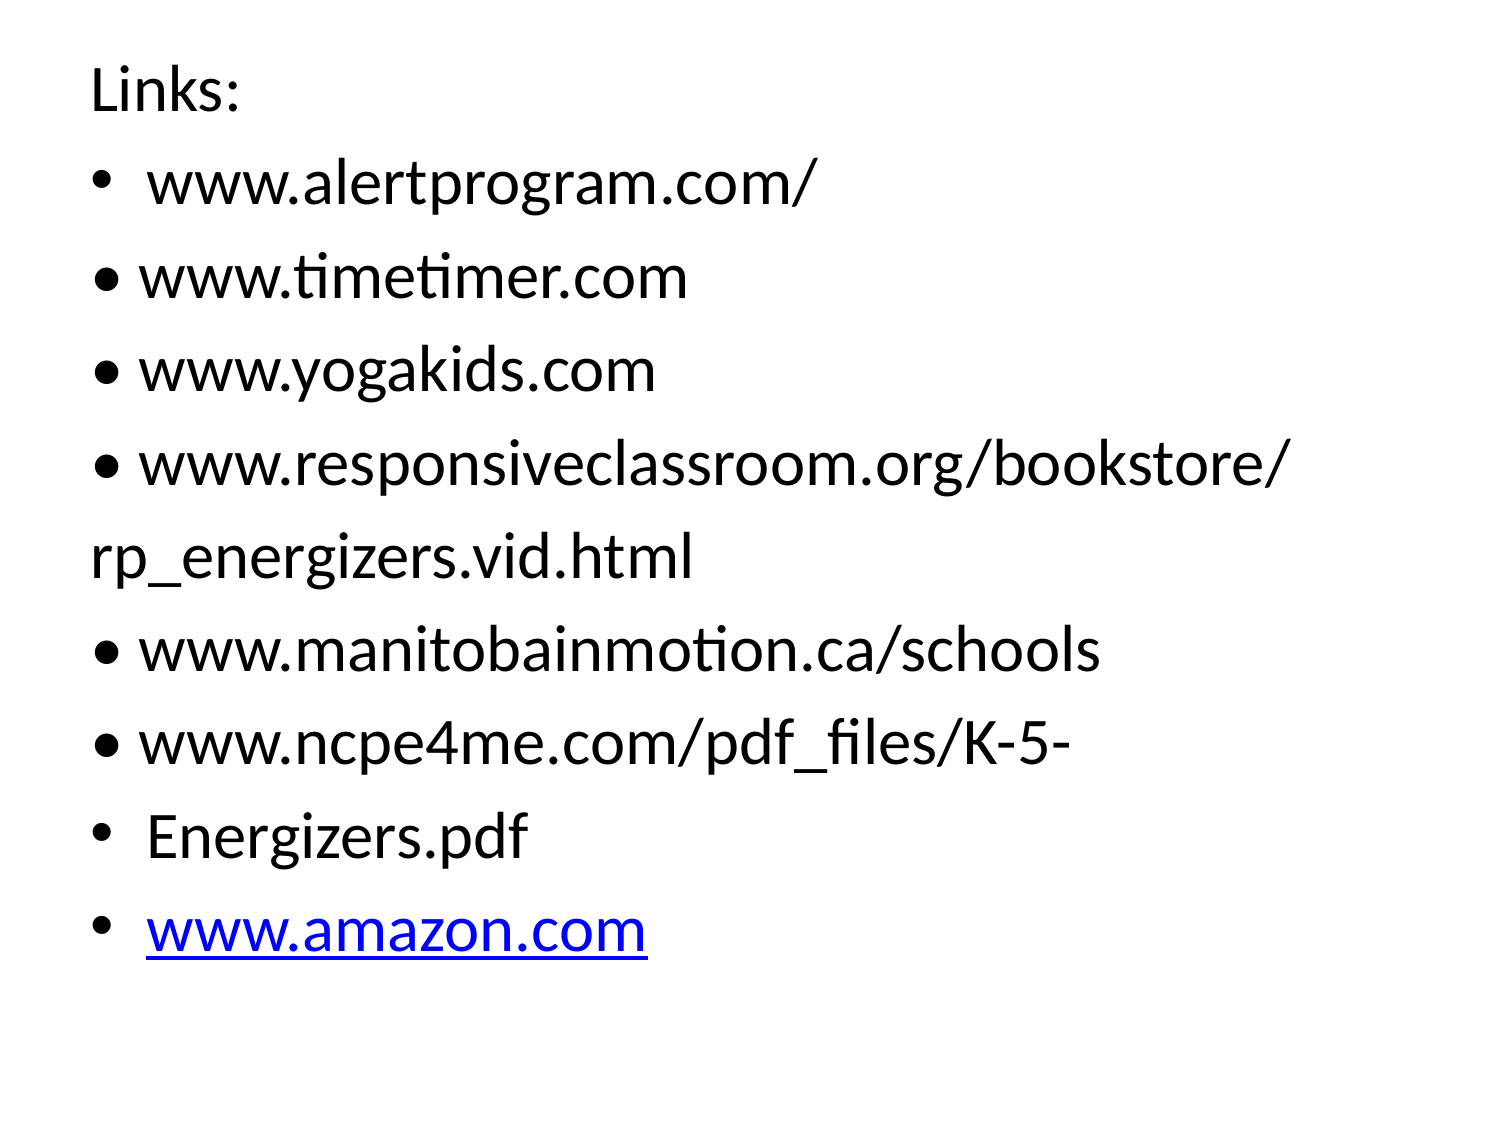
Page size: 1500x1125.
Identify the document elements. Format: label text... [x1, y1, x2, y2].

list Links: www.alertprogram.com/ • www.timetimer.com • www.yogakids.com • www.responsiveclassroom.org/bookstore/ rp_energizers.vid.html • www.manitobainmotion.ca/schools • www.ncpe4me.com/pdf_files/K-5- Energizers.pdf www.amazon.com [75, 37, 1425, 1088]
